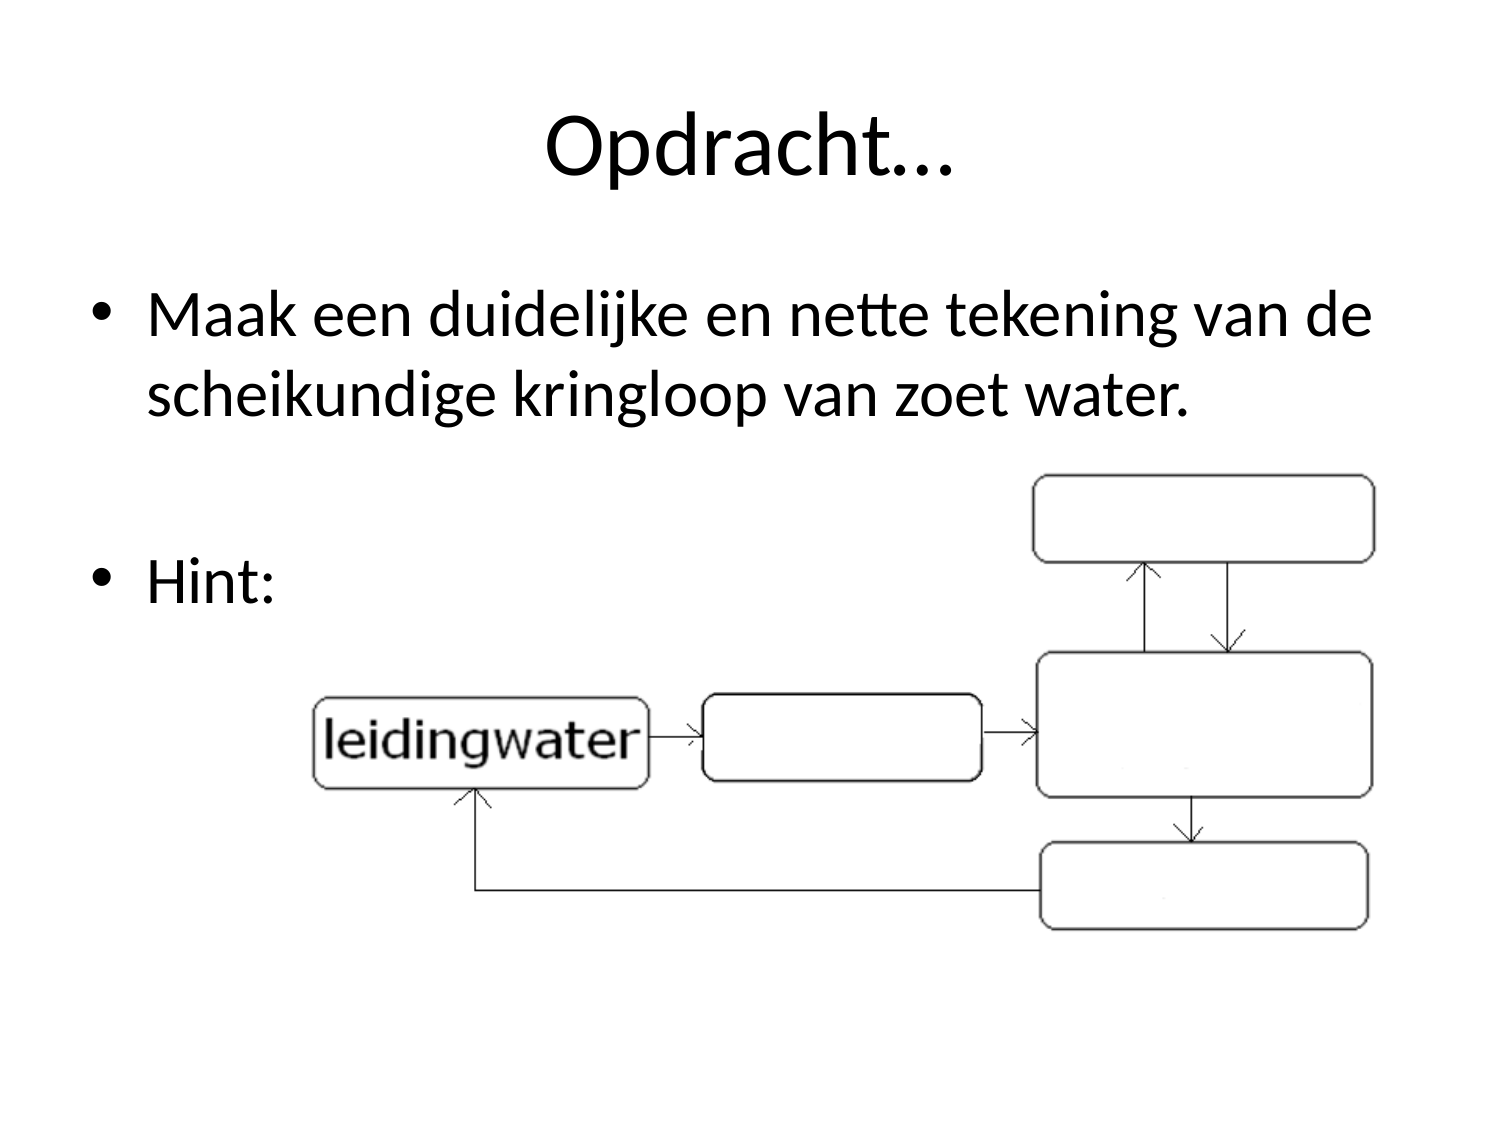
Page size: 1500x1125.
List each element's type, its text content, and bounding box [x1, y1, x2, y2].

title Opdracht… [74, 44, 1426, 233]
picture [300, 467, 1380, 940]
list Maak een duidelijke en nette tekening van de scheikundige kringloop van zoet water. Hint: [74, 262, 1426, 1006]
